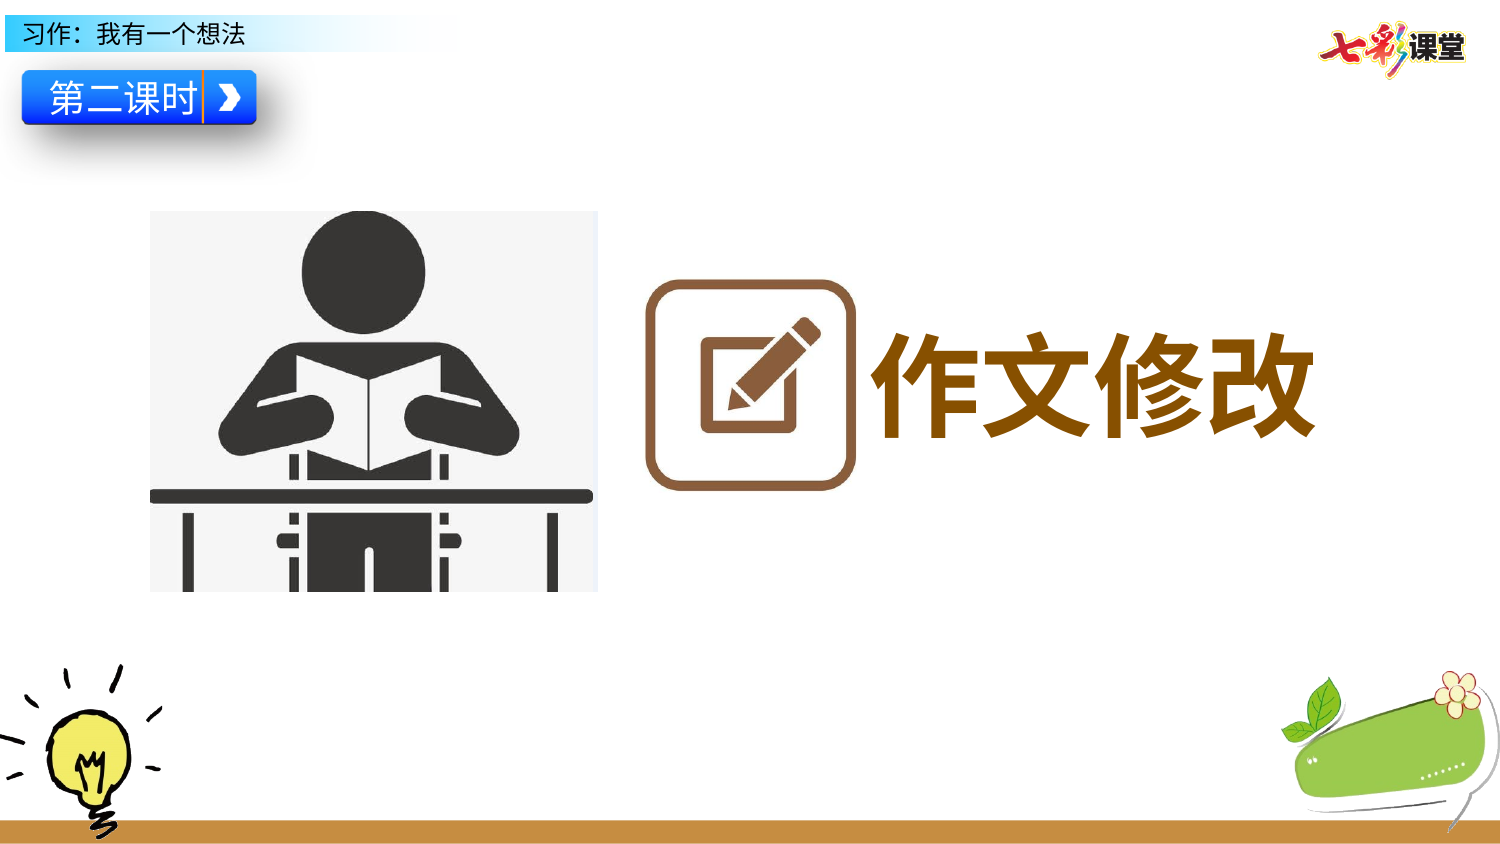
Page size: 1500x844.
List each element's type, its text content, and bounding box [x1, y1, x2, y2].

picture [1277, 671, 1500, 833]
picture [0, 653, 178, 844]
picture [1316, 20, 1468, 80]
picture [642, 275, 858, 494]
picture [19, 69, 257, 125]
text_box 作文修改 [862, 310, 1342, 457]
picture [150, 210, 598, 592]
